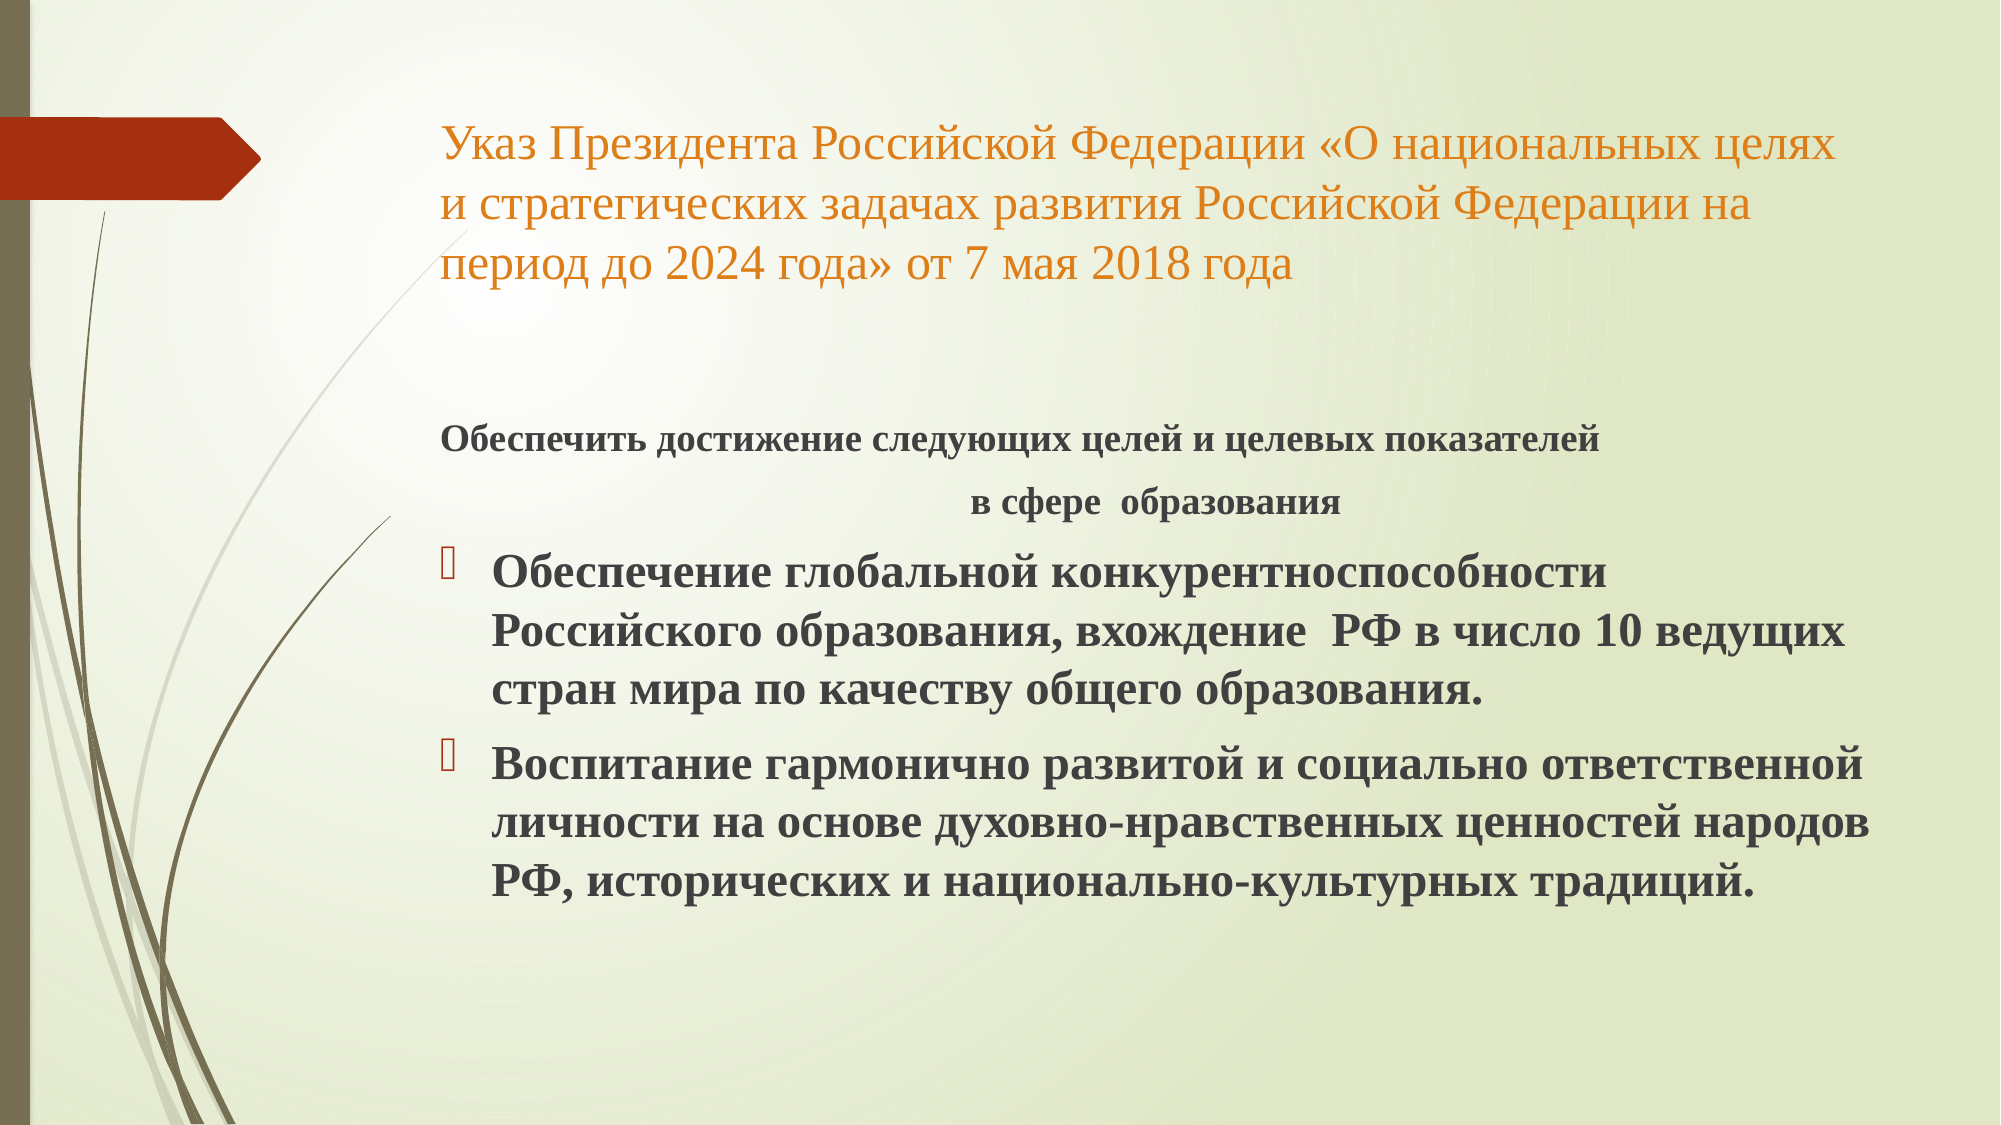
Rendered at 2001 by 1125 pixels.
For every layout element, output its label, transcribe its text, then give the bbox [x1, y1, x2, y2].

list Обеспечить достижение следующих целей и целевых показателей в сфере образования Обеспечение глобальной конкурентноспособности Российского образования, вхождение РФ в число 10 ведущих стран мира по качеству общего образования. Воспитание гармонично развитой и социально ответственной личности на основе духовно-нравственных ценностей народов РФ, исторических и национально-культурных традиций. [424, 350, 1888, 970]
title Указ Президента Российской Федерации «О национальных целях и стратегических задачах развития Российской Федерации на период до 2024 года» от 7 мая 2018 года [425, 102, 1888, 313]
